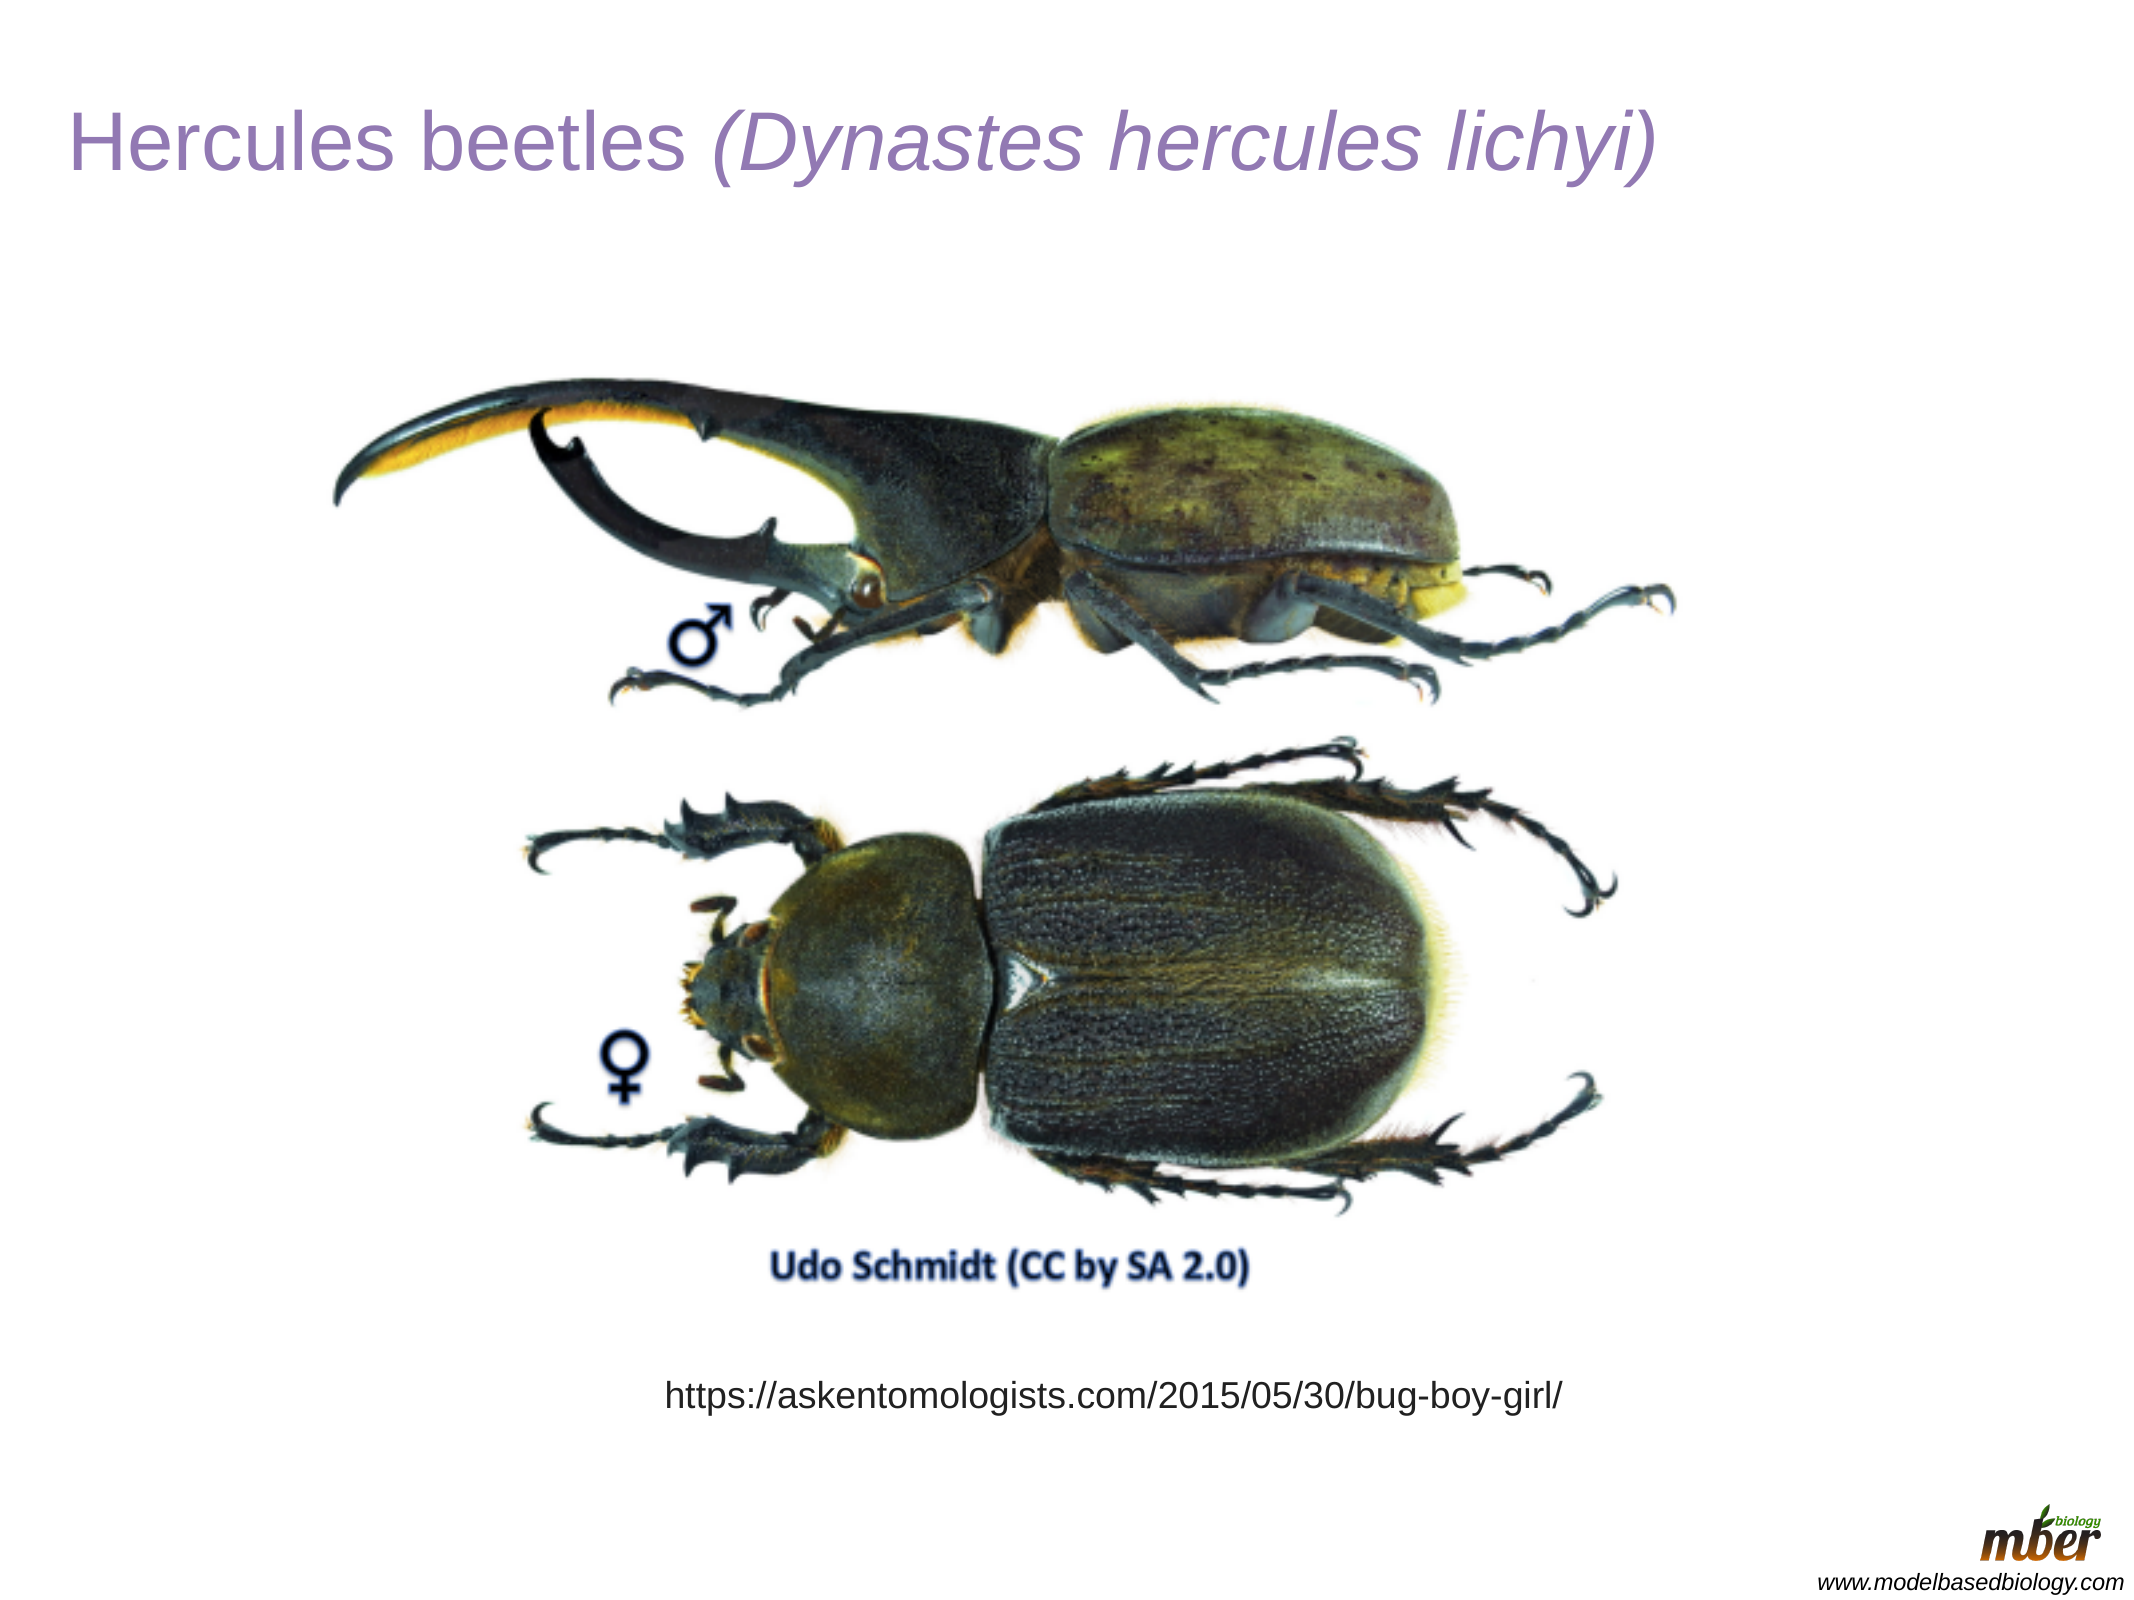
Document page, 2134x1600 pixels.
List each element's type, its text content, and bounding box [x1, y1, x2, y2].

text_box https://askentomologists.com/2015/05/30/bug-boy-girl/ [656, 1362, 1572, 1425]
picture [227, 323, 1777, 1315]
title Hercules beetles (Dynastes hercules lichyi) [58, 0, 1777, 275]
picture [1980, 1504, 2101, 1561]
